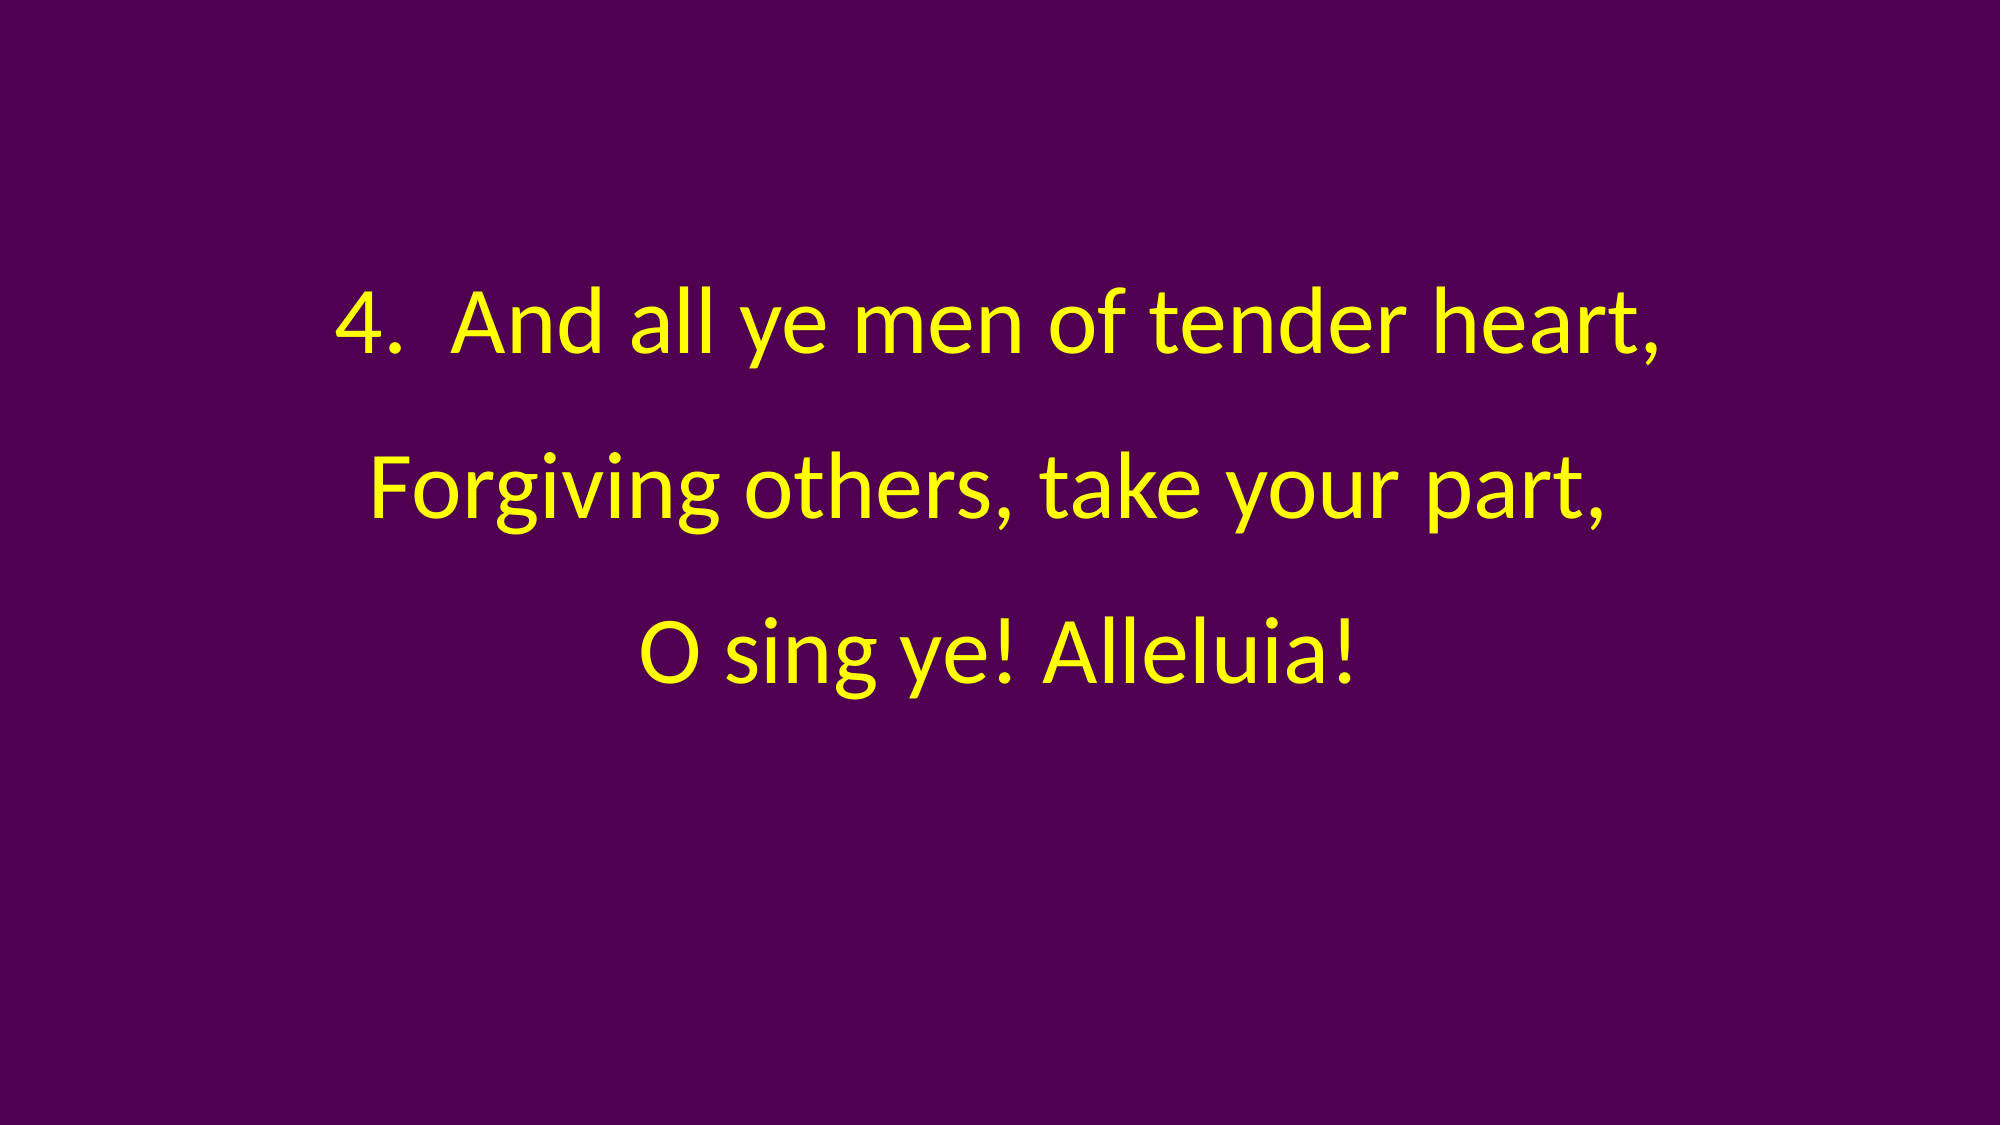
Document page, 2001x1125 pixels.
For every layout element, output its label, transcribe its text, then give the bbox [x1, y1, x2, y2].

text_box 4. And all ye men of tender heart, Forgiving others, take your part, O sing ye! Alleluia! [26, 250, 1973, 710]
